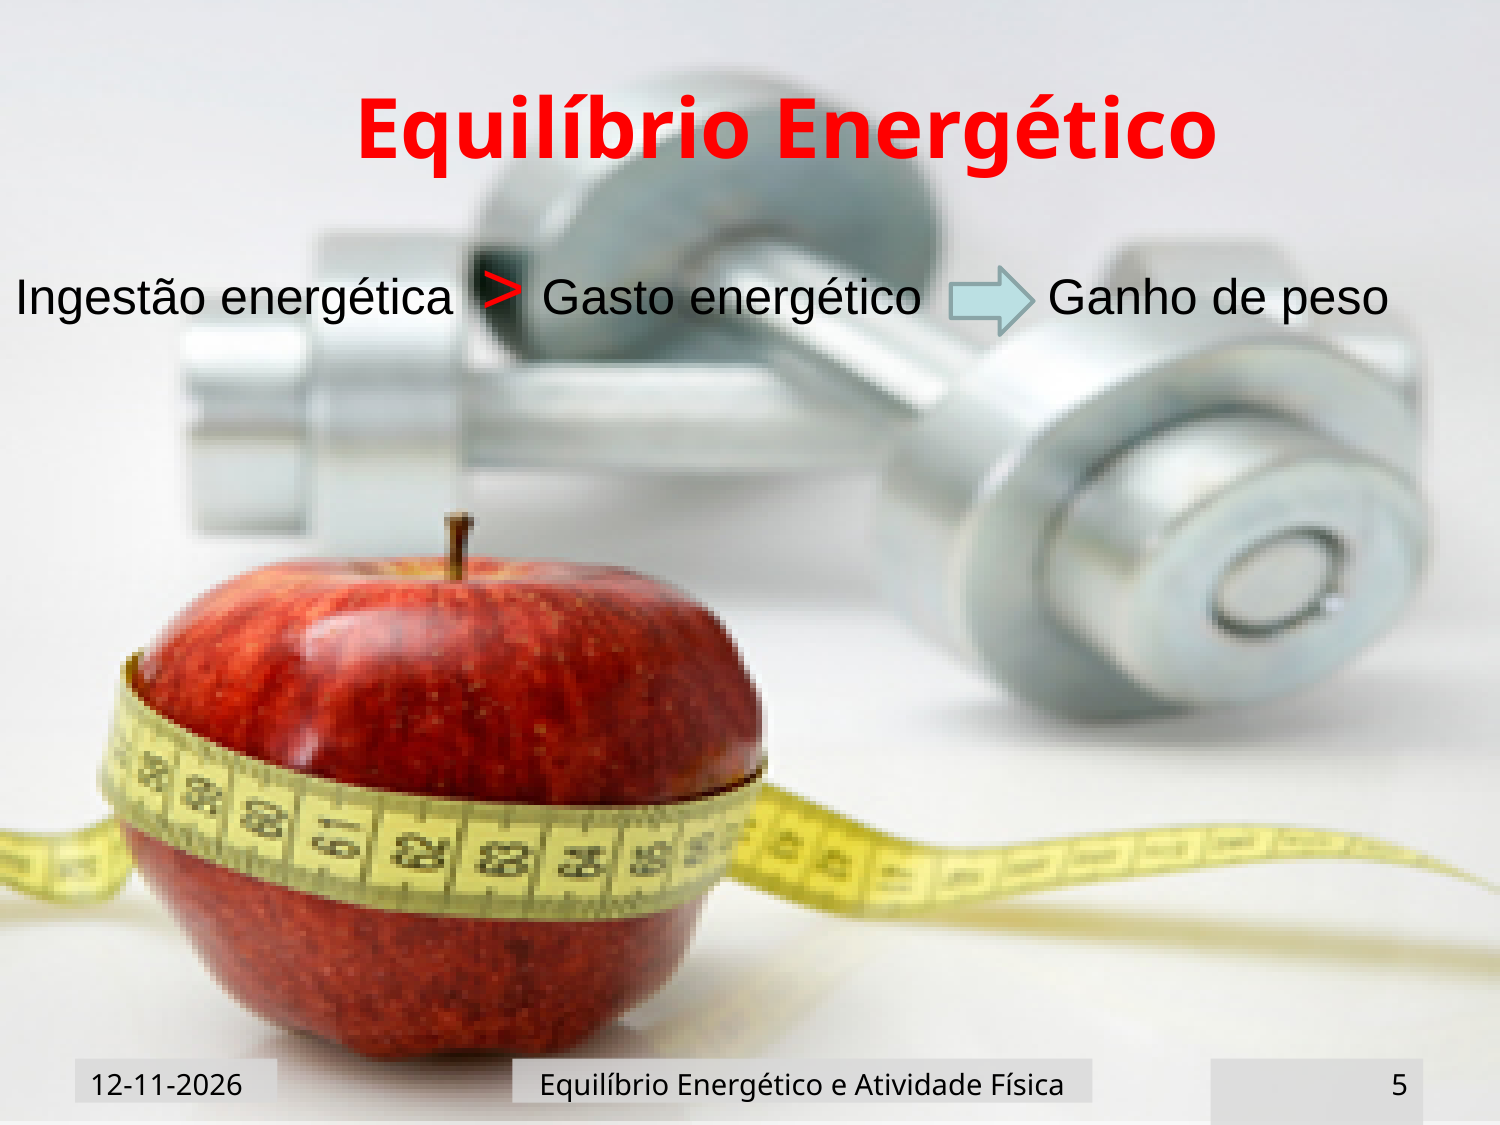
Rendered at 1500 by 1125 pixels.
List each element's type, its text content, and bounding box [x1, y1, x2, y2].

footer Equilíbrio Energético e Atividade Física [512, 1058, 1093, 1103]
text_box Ingestão energética > Gasto energético Ganho de peso [0, 231, 1418, 337]
picture [0, 0, 1500, 1125]
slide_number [74, 1058, 278, 1103]
slide_number 5 [1210, 1058, 1424, 1125]
text_box [948, 265, 1036, 337]
text_box Equilíbrio Energético [262, 73, 1311, 177]
